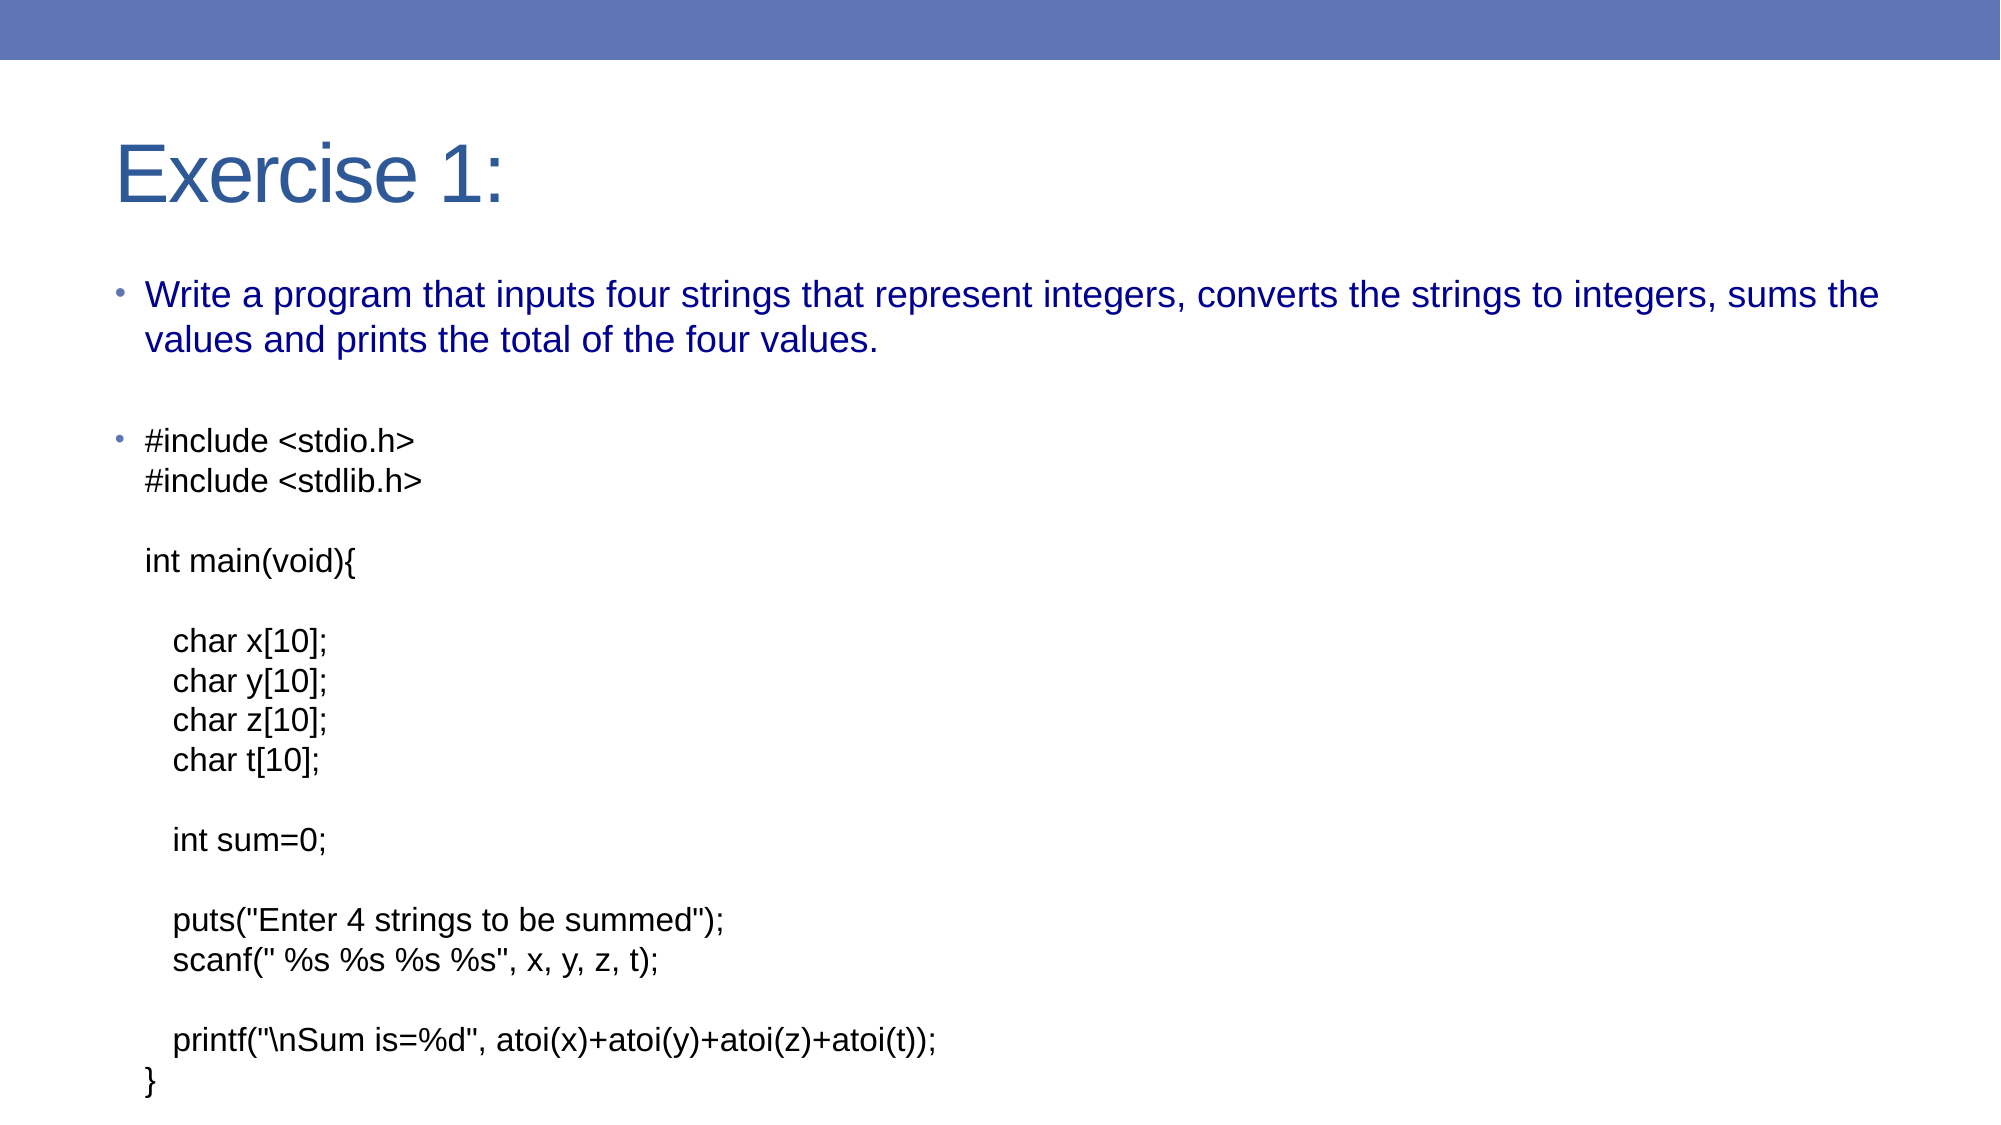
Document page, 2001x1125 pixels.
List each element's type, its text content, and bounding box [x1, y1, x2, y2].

list Write a program that inputs four strings that represent integers, converts the strings to integers, sums the values and prints the total of the four values. #include <stdio.h> #include <stdlib.h> int main(void){ char x[10]; char y[10]; char z[10]; char t[10]; int sum=0; puts("Enter 4 strings to be summed"); scanf(" %s %s %s %s", x, y, z, t); printf("\nSum is=%d", atoi(x)+atoi(y)+atoi(z)+atoi(t)); } [99, 262, 1900, 1063]
title Exercise 1: [99, 87, 1900, 250]
